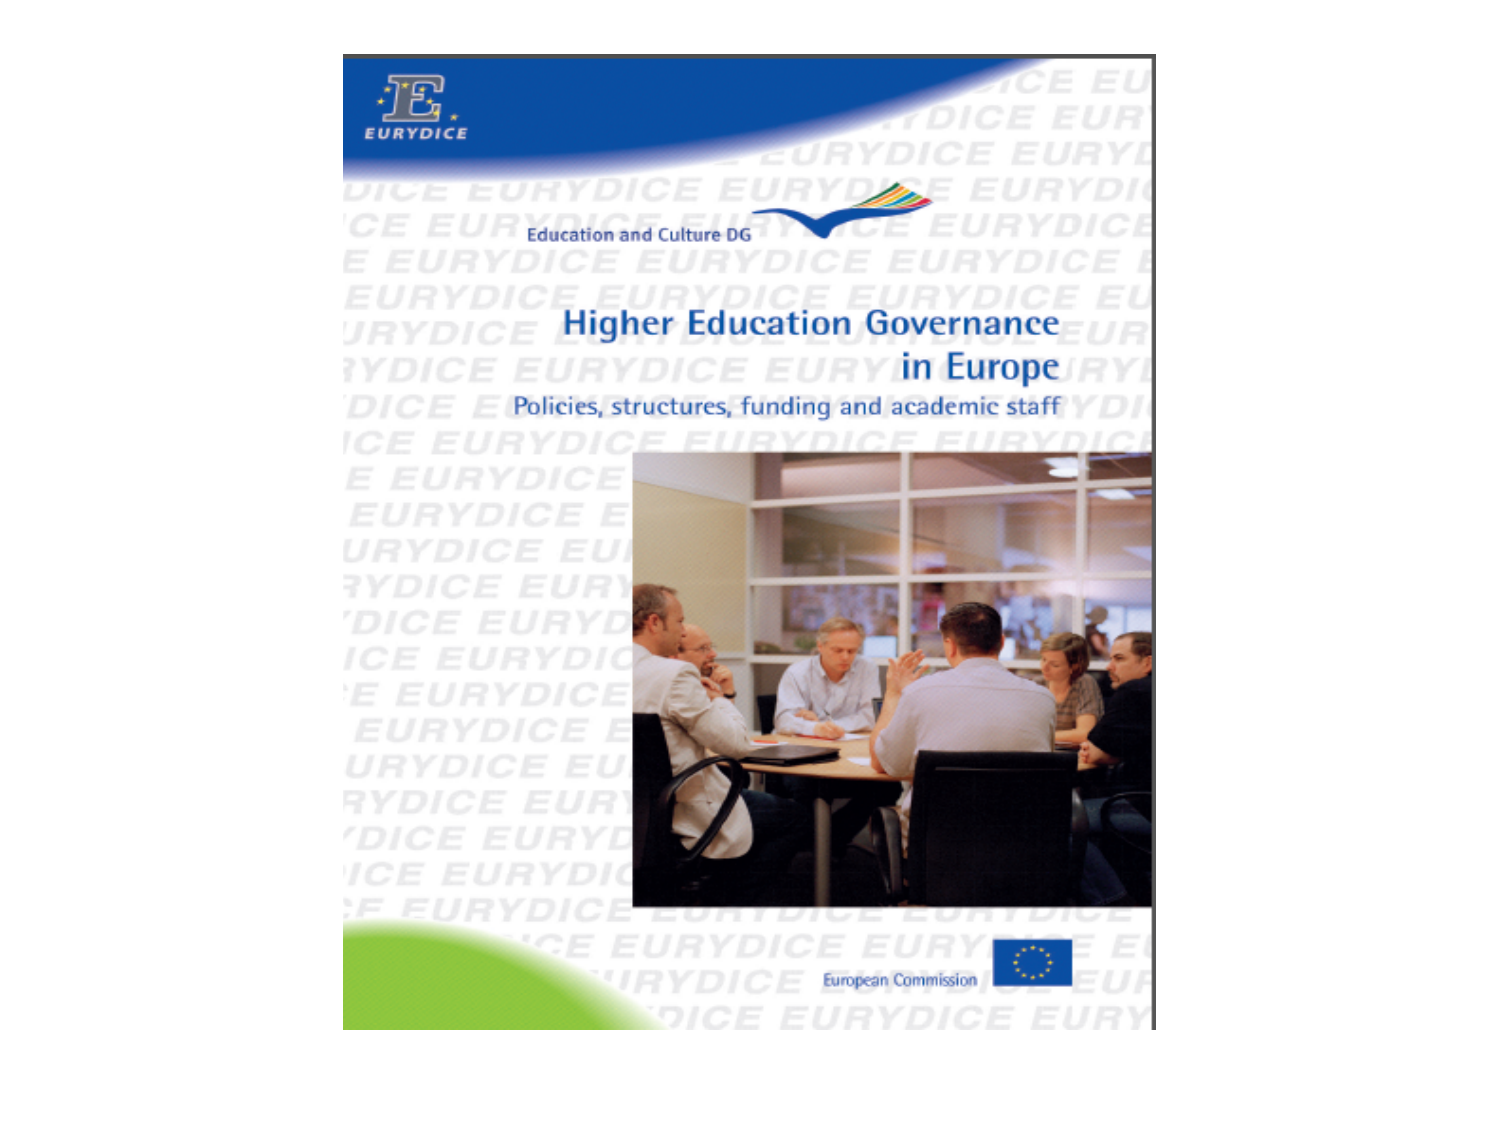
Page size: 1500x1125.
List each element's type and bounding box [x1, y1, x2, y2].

picture [343, 54, 1157, 1030]
